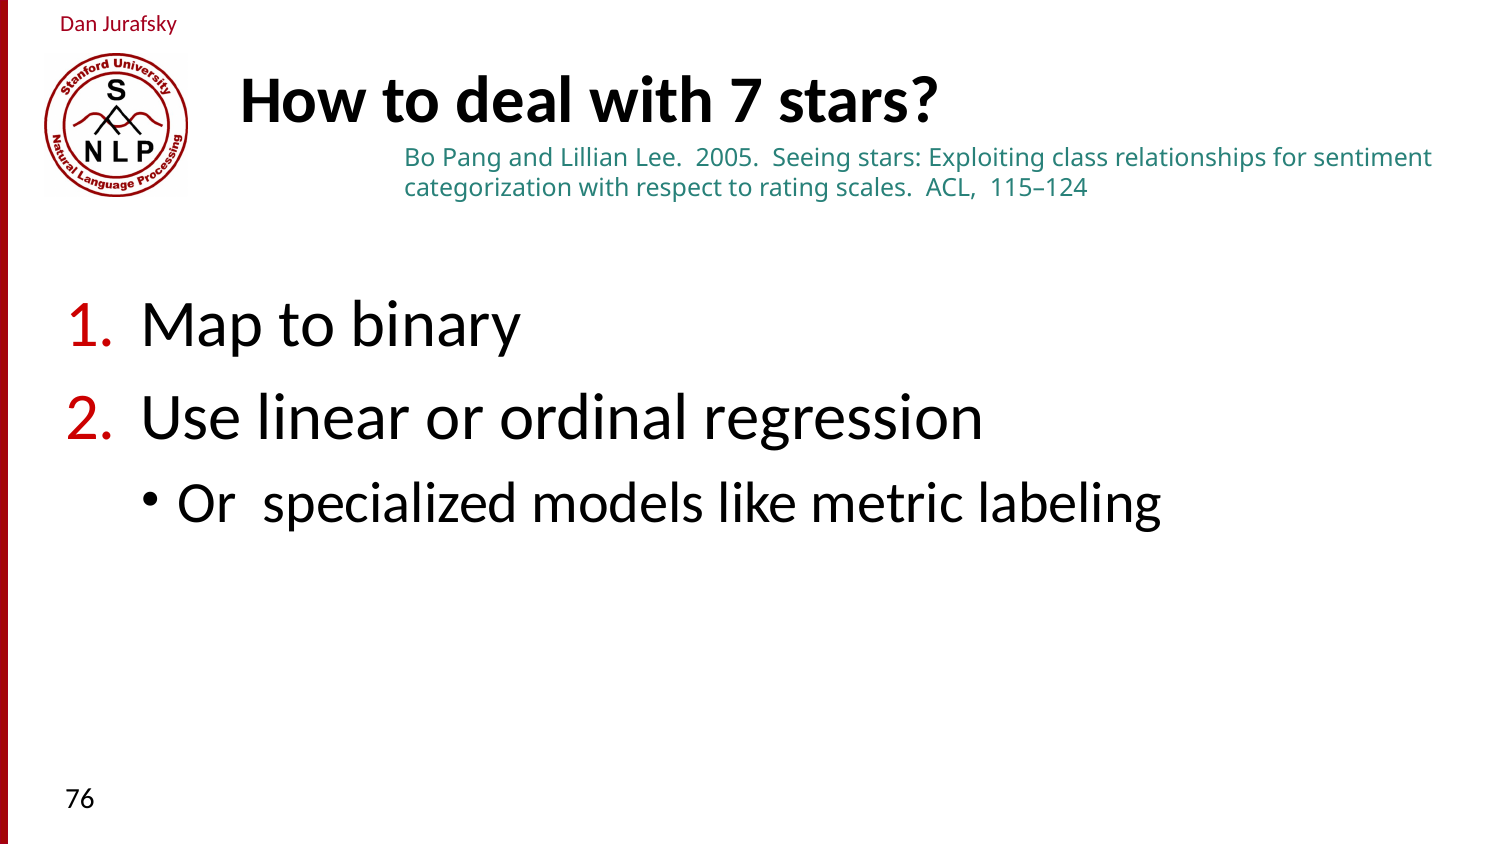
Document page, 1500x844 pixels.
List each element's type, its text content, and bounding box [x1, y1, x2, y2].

picture [44, 53, 188, 197]
text_box Bo Pang and Lillian Lee. 2005. Seeing stars: Exploiting class relationships for sentiment categorization with respect to rating scales. ACL, 115–124 [389, 134, 1500, 209]
title How to deal with 7 stars? [225, 21, 1450, 144]
list Map to binary Use linear or ordinal regression Or specialized models like metric labeling [50, 271, 1450, 760]
slide_number 76 [49, 771, 376, 829]
